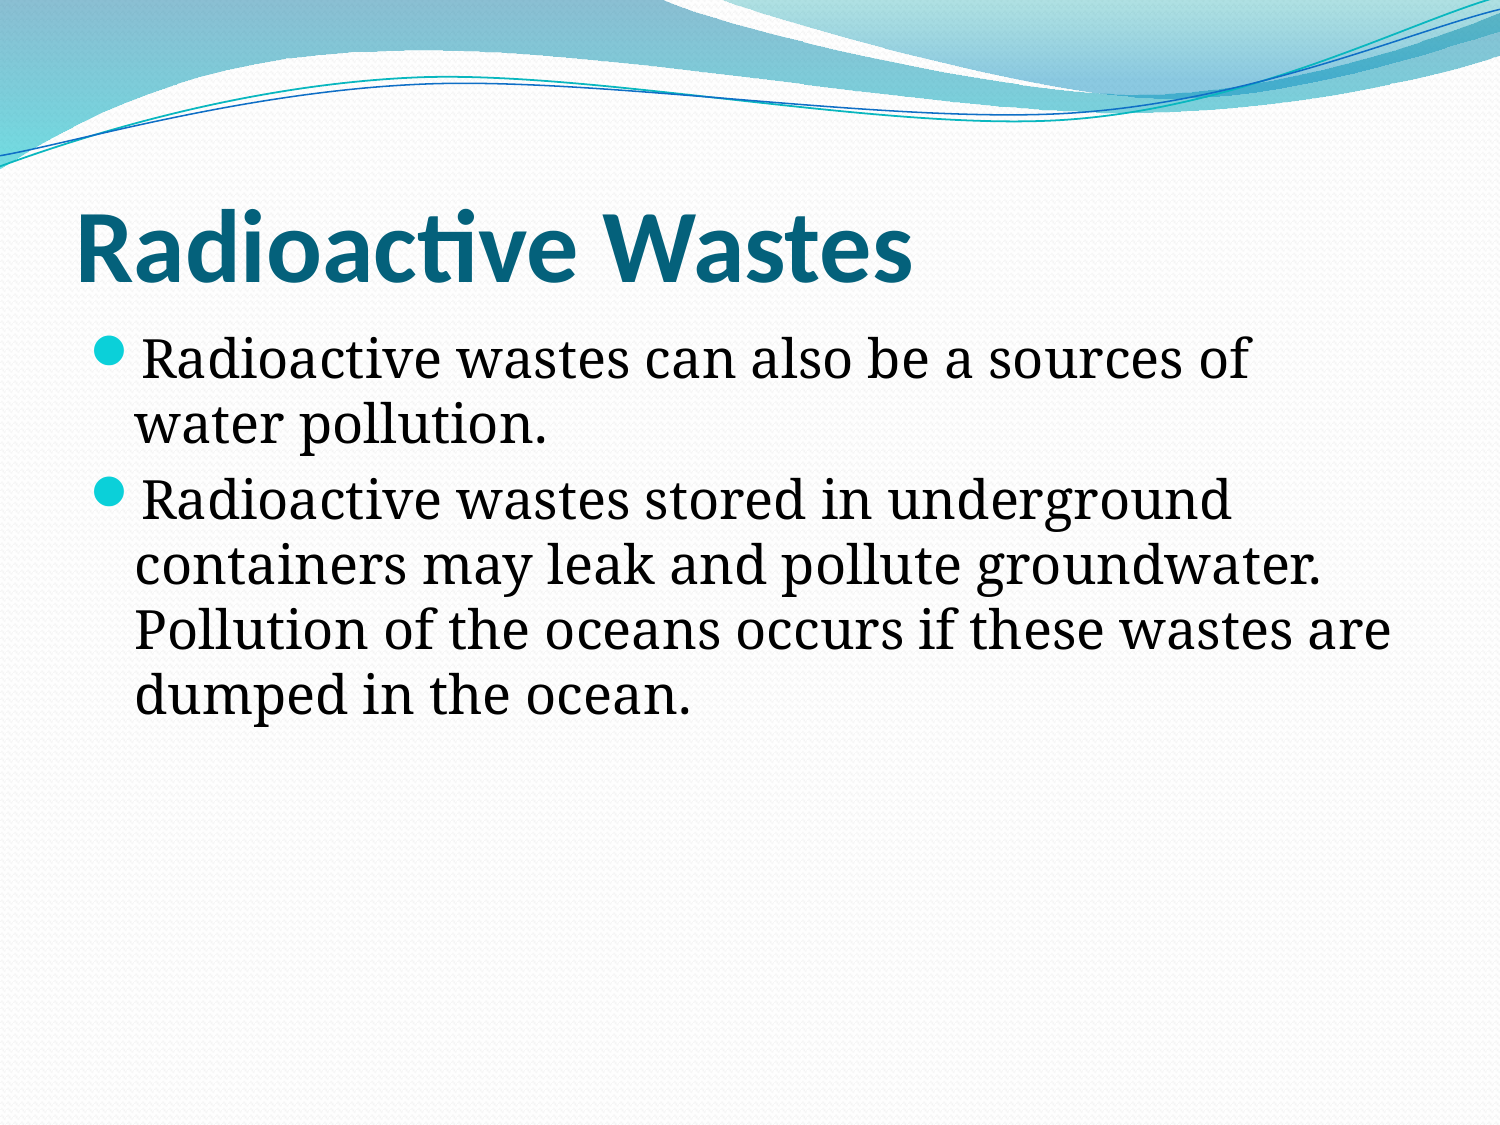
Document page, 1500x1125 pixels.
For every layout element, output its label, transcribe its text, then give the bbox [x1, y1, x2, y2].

list Radioactive wastes can also be a sources of water pollution. Radioactive wastes stored in underground containers may leak and pollute groundwater. Pollution of the oceans occurs if these wastes are dumped in the ocean. [75, 317, 1425, 1038]
title Radioactive Wastes [75, 115, 1425, 303]
